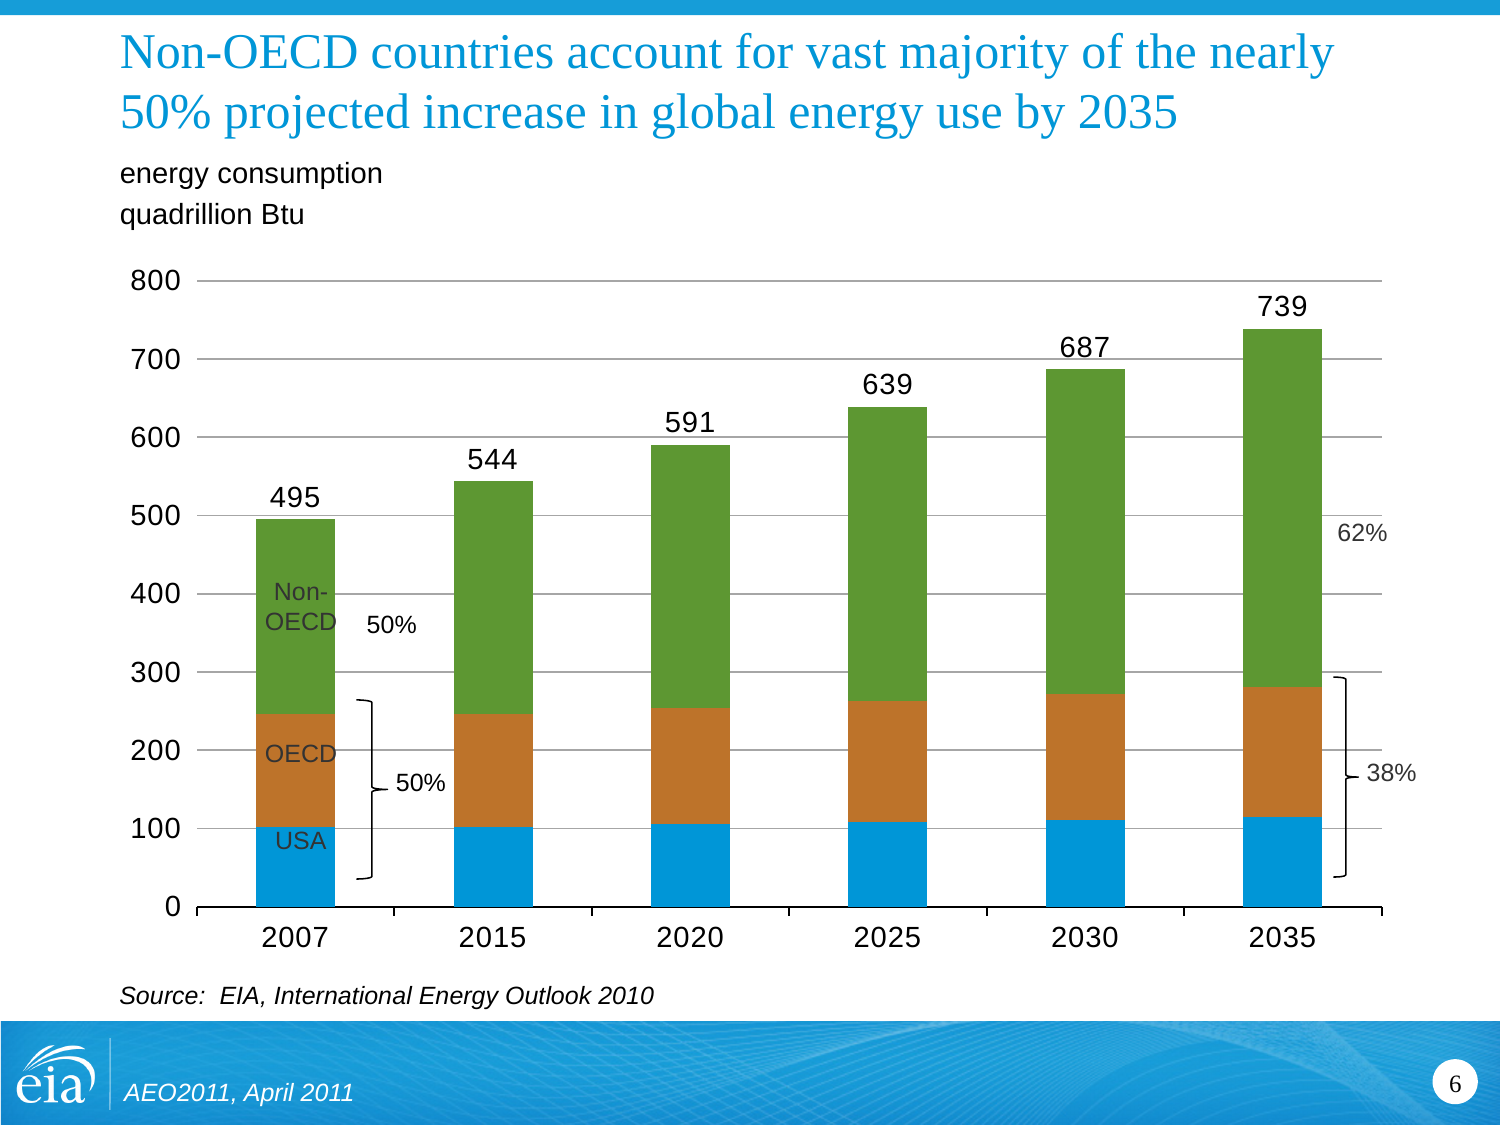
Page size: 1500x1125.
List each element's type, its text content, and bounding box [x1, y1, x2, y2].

slide_number 6 [1424, 1052, 1487, 1113]
picture [2, 1021, 1500, 1125]
footer AEO2011, April 2011 [109, 1048, 571, 1114]
title Non-OECD countries account for vast majority of the nearly 50% projected increase in global energy use by 2035 [105, 11, 1425, 140]
text_box 38% [1412, 756, 1417, 794]
list Source: EIA, International Energy Outlook 2010 [104, 976, 1408, 1018]
list energy consumption quadrillion Btu [104, 146, 761, 238]
chart [104, 249, 1409, 969]
